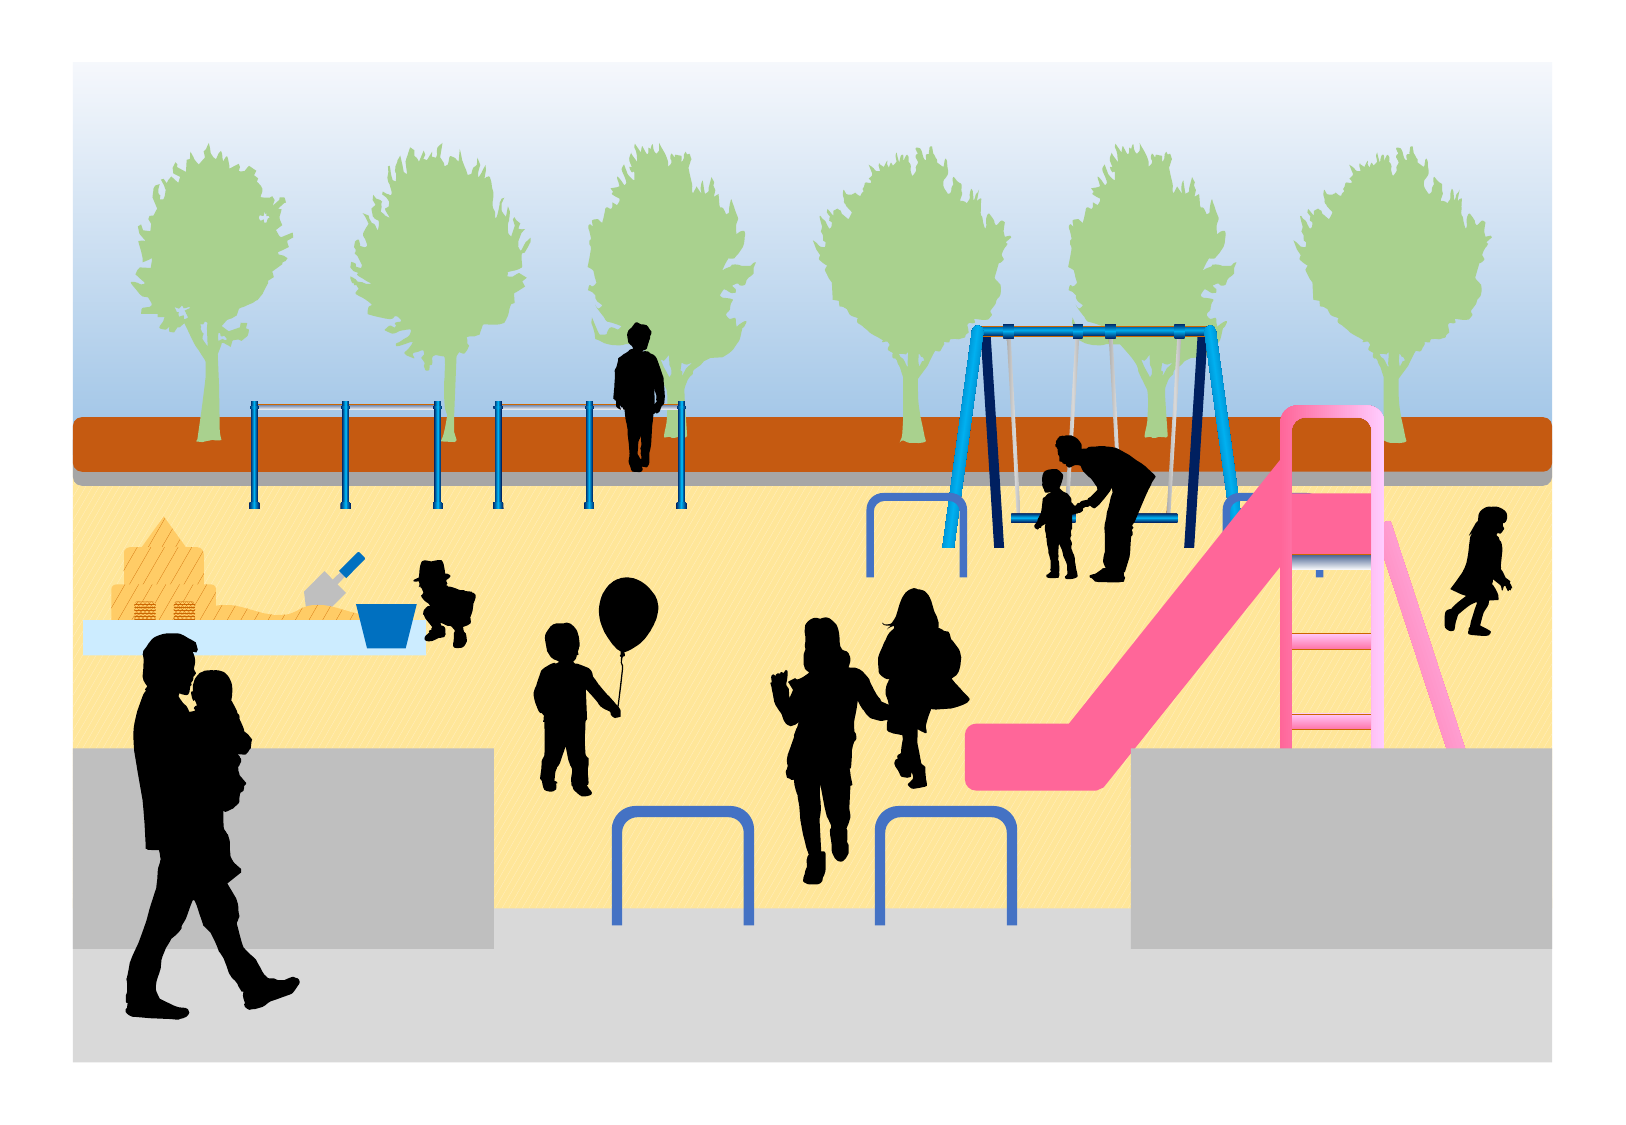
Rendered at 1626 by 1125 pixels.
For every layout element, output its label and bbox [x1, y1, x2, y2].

text_box [72, 62, 1553, 1063]
